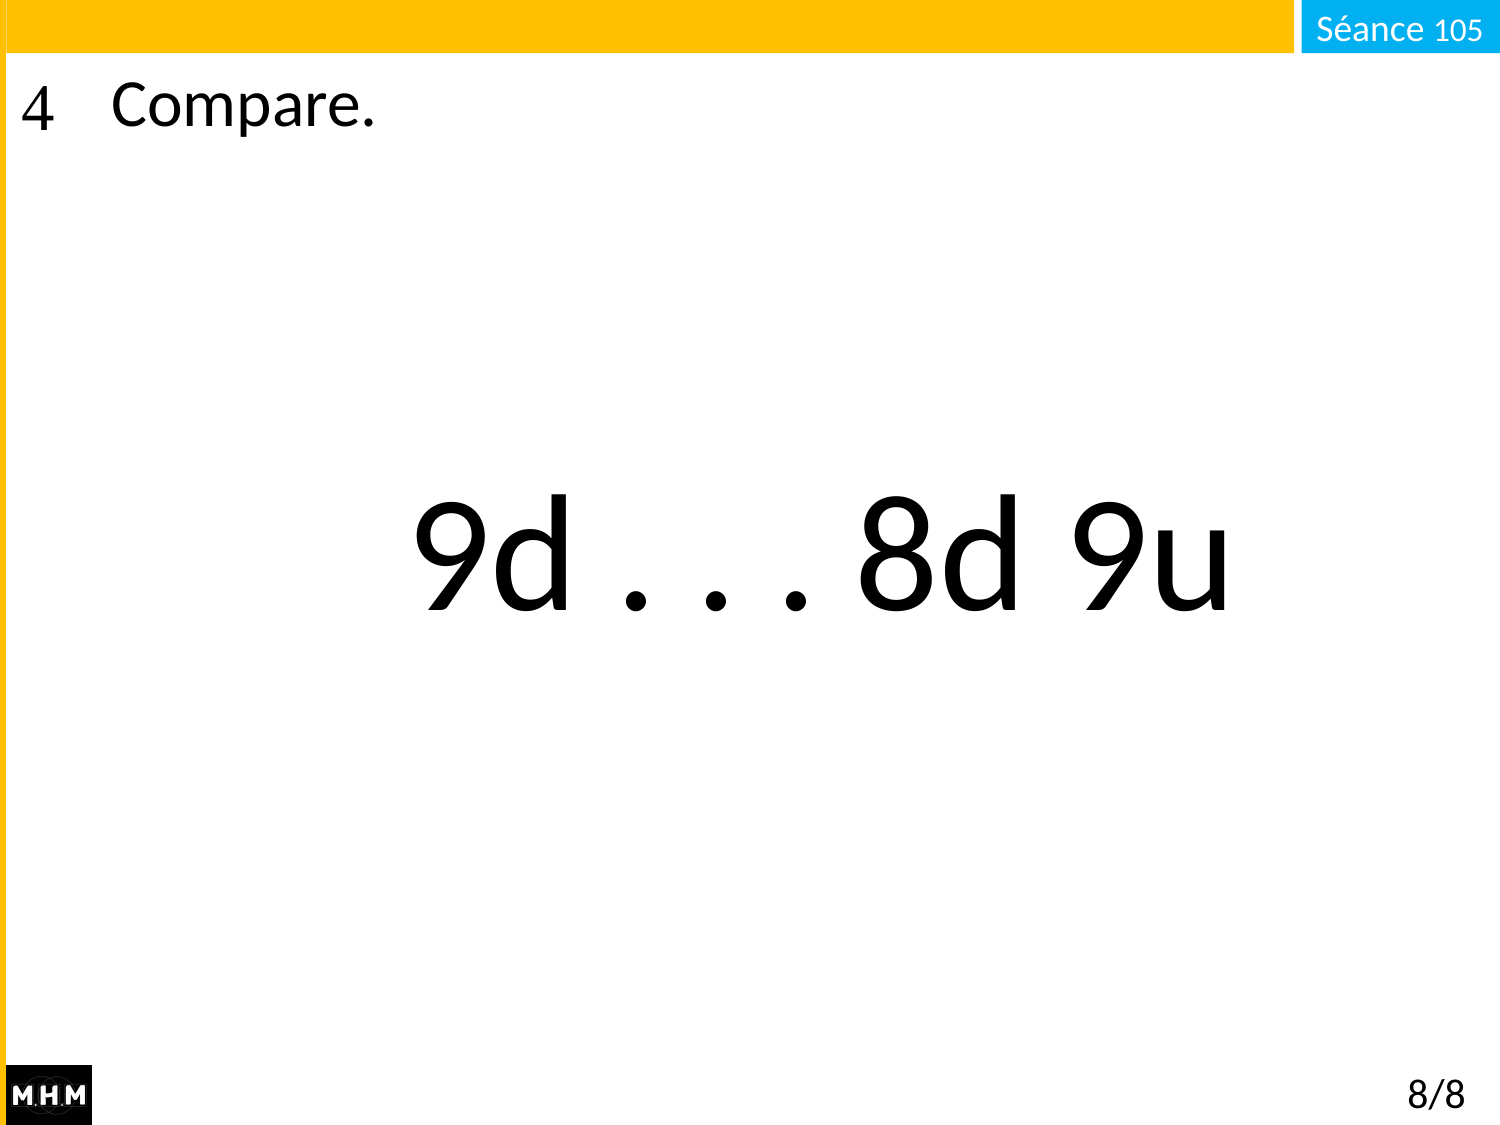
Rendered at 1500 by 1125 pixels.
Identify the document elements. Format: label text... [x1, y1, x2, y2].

title Compare. [96, 60, 1391, 149]
text_box 9d . . . 8d 9u [391, 436, 1500, 652]
list 8/8 [1373, 1064, 1500, 1125]
picture [6, 1065, 92, 1125]
